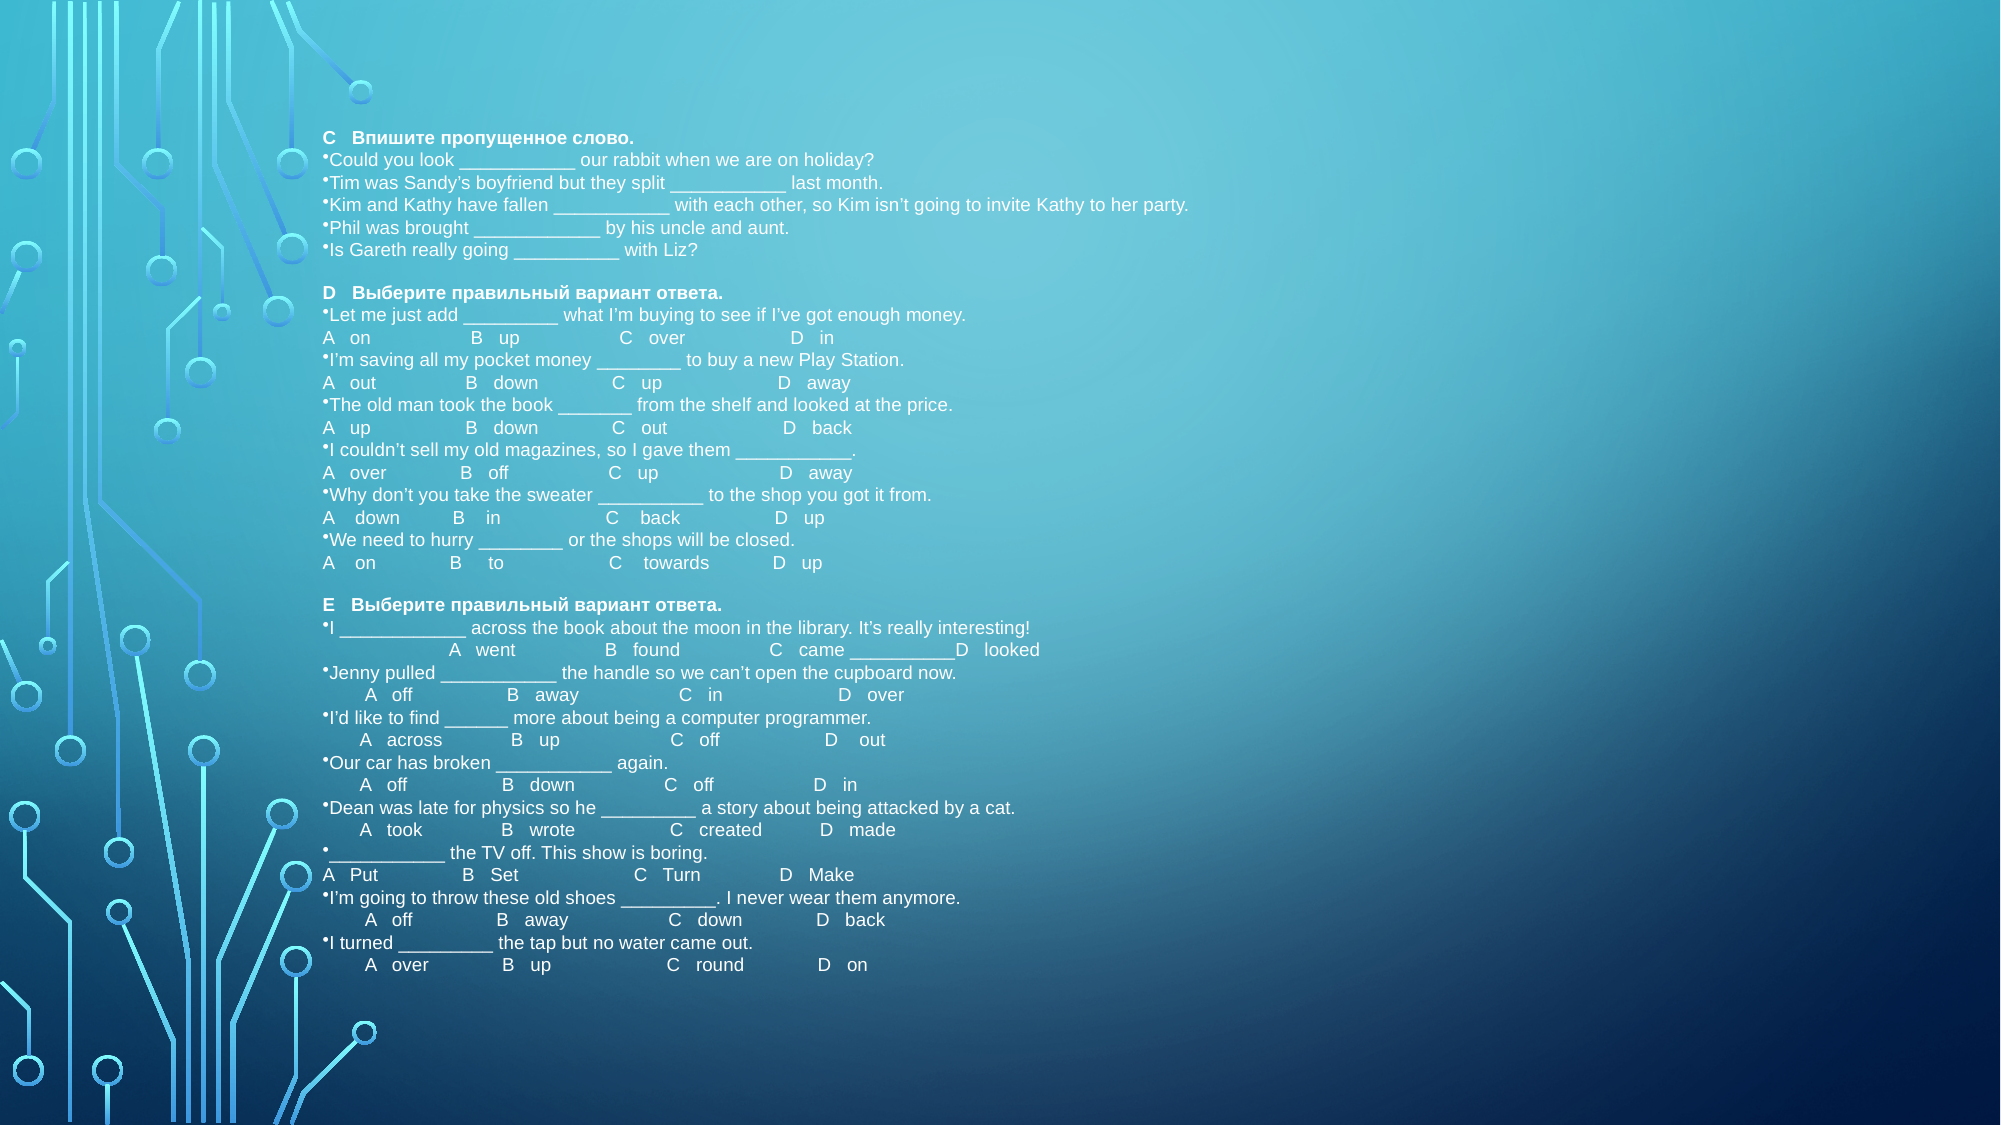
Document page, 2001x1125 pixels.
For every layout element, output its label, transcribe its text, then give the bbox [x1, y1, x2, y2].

title C Впишите пропущенное слово. Could you look ___________ our rabbit when we are on holiday? Tim was Sandy’s boyfriend but they split ___________ last month. Kim and Kathy have fallen ___________ with each other, so Kim isn’t going to invite Kathy to her party. Phil was brought ____________ by his uncle and aunt. Is Gareth really going __________ with Liz? D Выберите правильный вариант ответа. Let me just add _________ what I’m buying to see if I’ve got enough money. A on B up C over D in I’m saving all my pocket money ________ to buy a new Play Station. A out B down C up D away The old man took the book _______ from the shelf and looked at the price. A up B down C out D back I couldn’t sell my old magazines, so I gave them ___________. A over B off C up D away Why don’t you take the sweater __________ to the shop you got it from. A down B in C back D up We need to hurry ________ or the shops will be closed. A on B to C towards D up E Выберите правильный вариант ответа. I ____________ across the book about the moon in the library. It’s really interesting! A went B found C came __________D looked Jenny pulled ___________ the handle so we can’t open the cupboard now. A off B away C in D over I’d like to find ______ more about being a computer programmer. A across B up C off D out Our car has broken ___________ again. A off B down C off D in Dean was late for physics so he _________ a story about being attacked by a cat. A took B wrote C created D made ___________ the TV off. This show is boring. A Put B Set C Turn D Make I’m going to throw these old shoes _________. I never wear them anymore. A off B away C down D back I turned _________ the tap but no water came out. A over B up C round D on [307, 117, 1736, 983]
